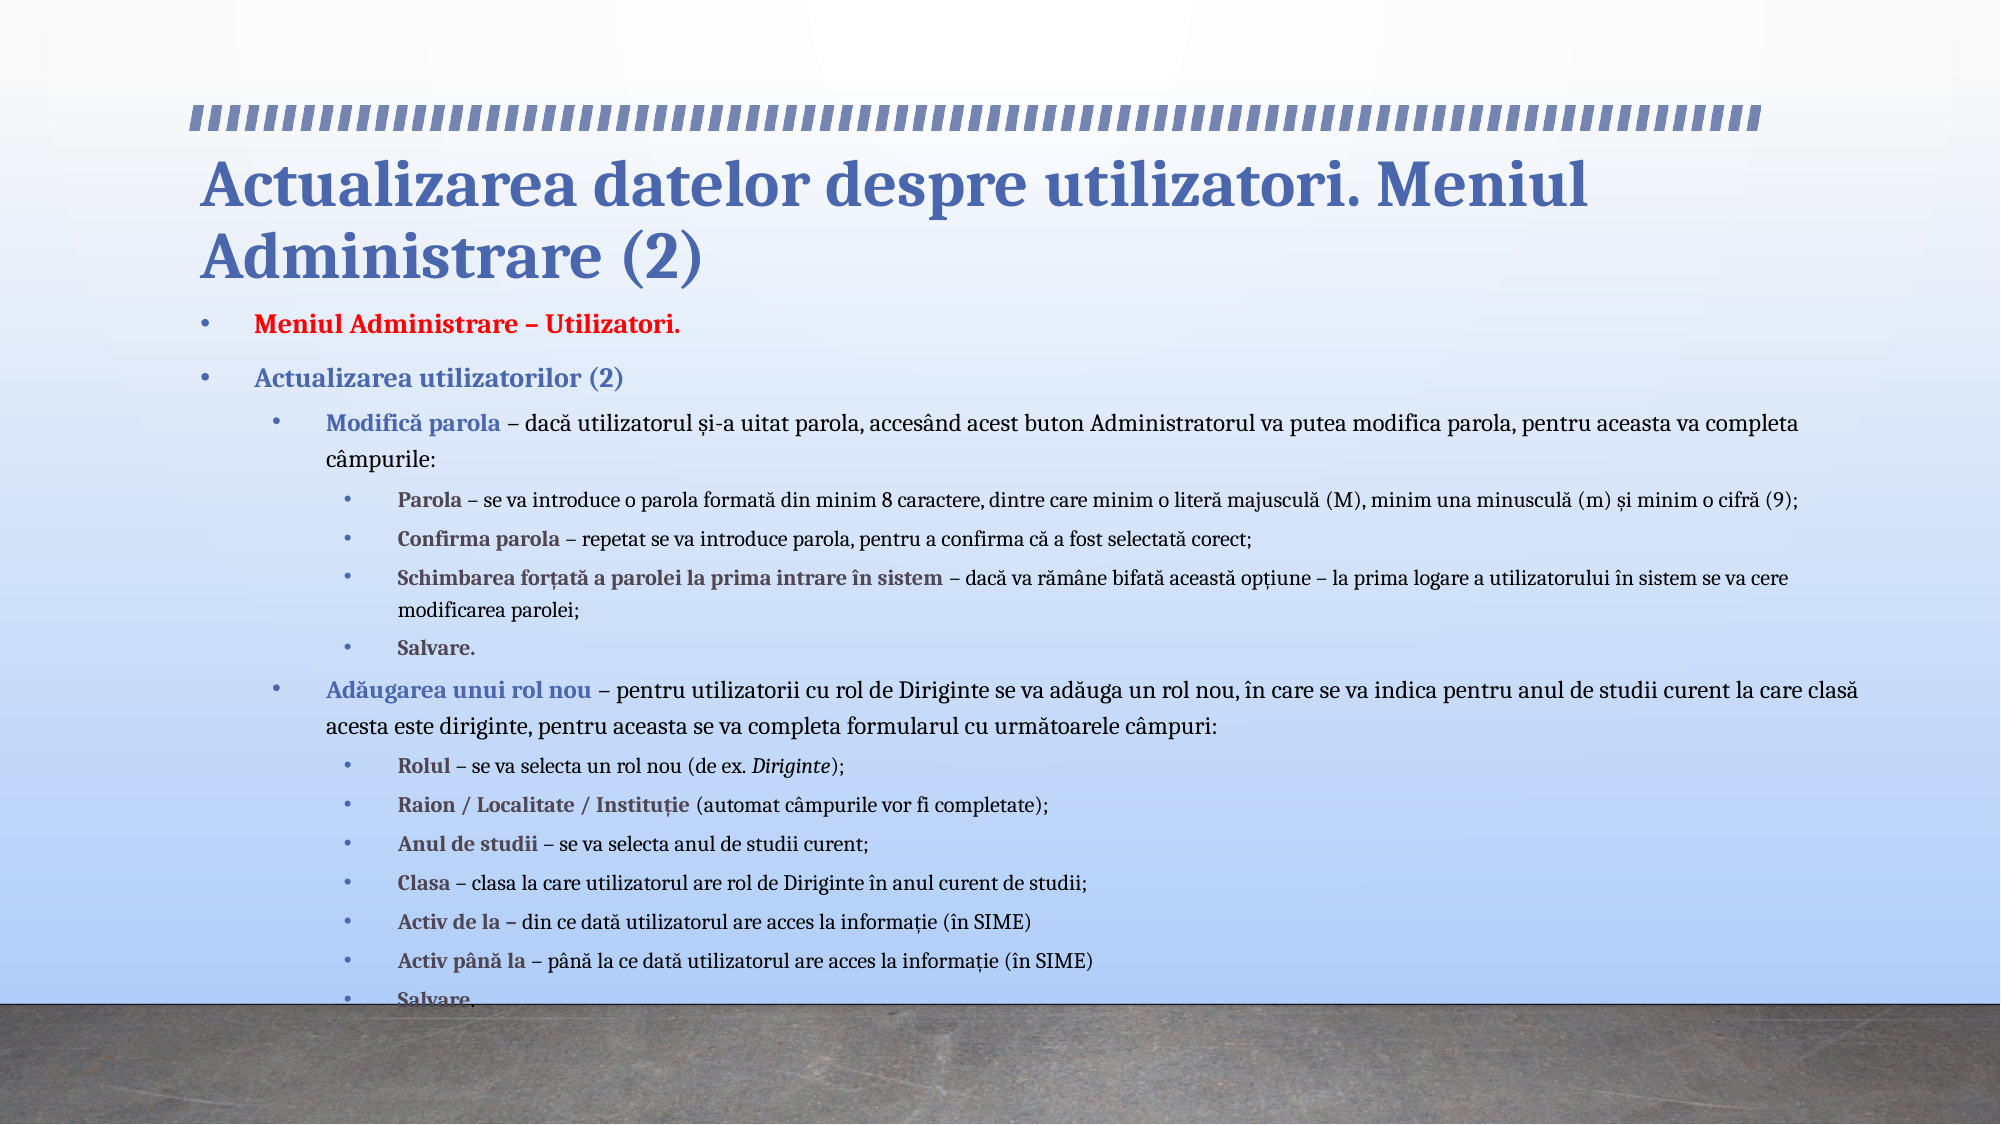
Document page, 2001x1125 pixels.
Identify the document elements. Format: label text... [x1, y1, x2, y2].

title Actualizarea datelor despre utilizatori. Meniul Administrare (2) [185, 141, 1777, 291]
list Meniul Administrare – Utilizatori. Actualizarea utilizatorilor (2) Modifică parola – dacă utilizatorul și-a uitat parola, accesând acest buton Administratorul va putea modifica parola, pentru aceasta va completa câmpurile: Parola – se va introduce o parola formată din minim 8 caractere, dintre care minim o literă majusculă (M), minim una minusculă (m) și minim o cifră (9); Confirma parola – repetat se va introduce parola, pentru a confirma că a fost selectată corect; Schimbarea forțată a parolei la prima intrare în sistem – dacă va rămâne bifată această opțiune – la prima logare a utilizatorului în sistem se va cere modificarea parolei; Salvare. Adăugarea unui rol nou – pentru utilizatorii cu rol de Diriginte se va adăuga un rol nou, în care se va indica pentru anul de studii curent la care clasă acesta este diriginte, pentru aceasta se va completa formularul cu următoarele câmpuri: Rolul – se va selecta un rol nou (de ex. Diriginte); Raion / Localitate / Instituție (automat câmpurile vor fi completate); Anul de studii – se va selecta anul de studii curent; Clasa – clasa la care utilizatorul are rol de Diriginte în anul curent de studii; Activ de la – din ce dată utilizatorul are acces la informație (în SIME) Activ până la – până la ce dată utilizatorul are acces la informație (în SIME) Salvare. [185, 291, 1913, 1022]
picture [0, 1004, 2000, 1124]
